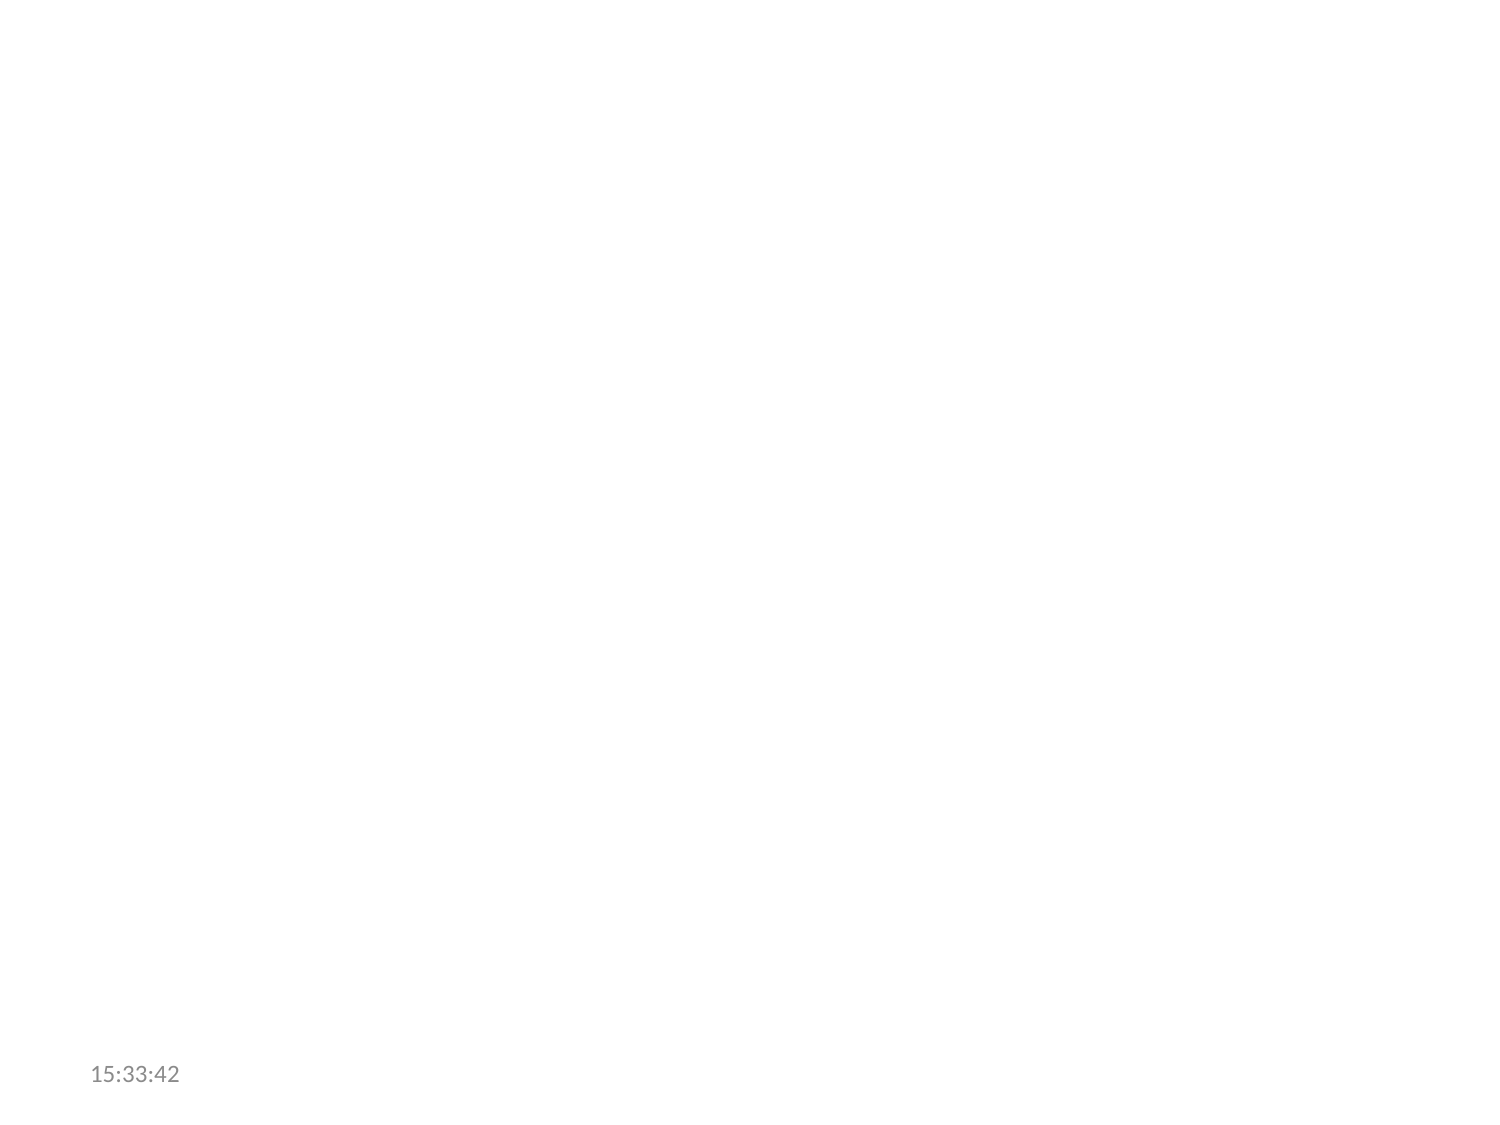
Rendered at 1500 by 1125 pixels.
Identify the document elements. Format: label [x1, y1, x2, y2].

slide_number [75, 1042, 425, 1103]
